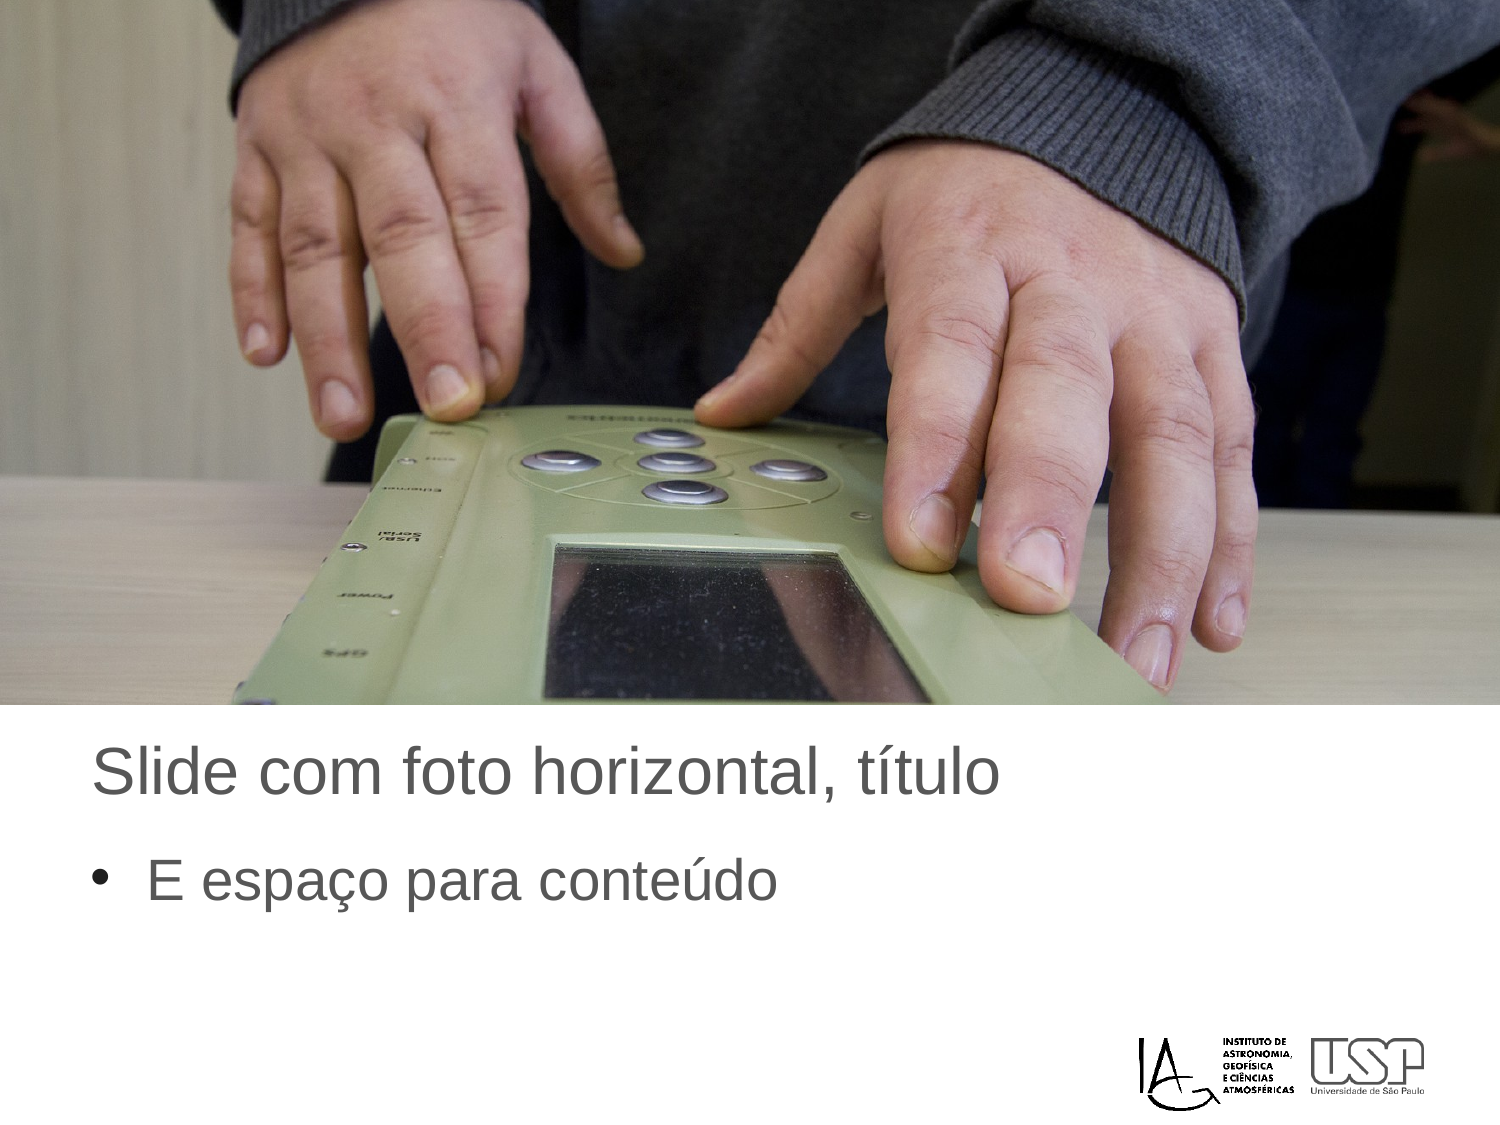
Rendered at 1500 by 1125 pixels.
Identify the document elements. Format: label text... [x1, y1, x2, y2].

picture [1139, 1038, 1294, 1111]
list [0, 0, 1500, 705]
list E espaço para conteúdo [75, 834, 1425, 1005]
title Slide com foto horizontal, título [76, 716, 1427, 820]
